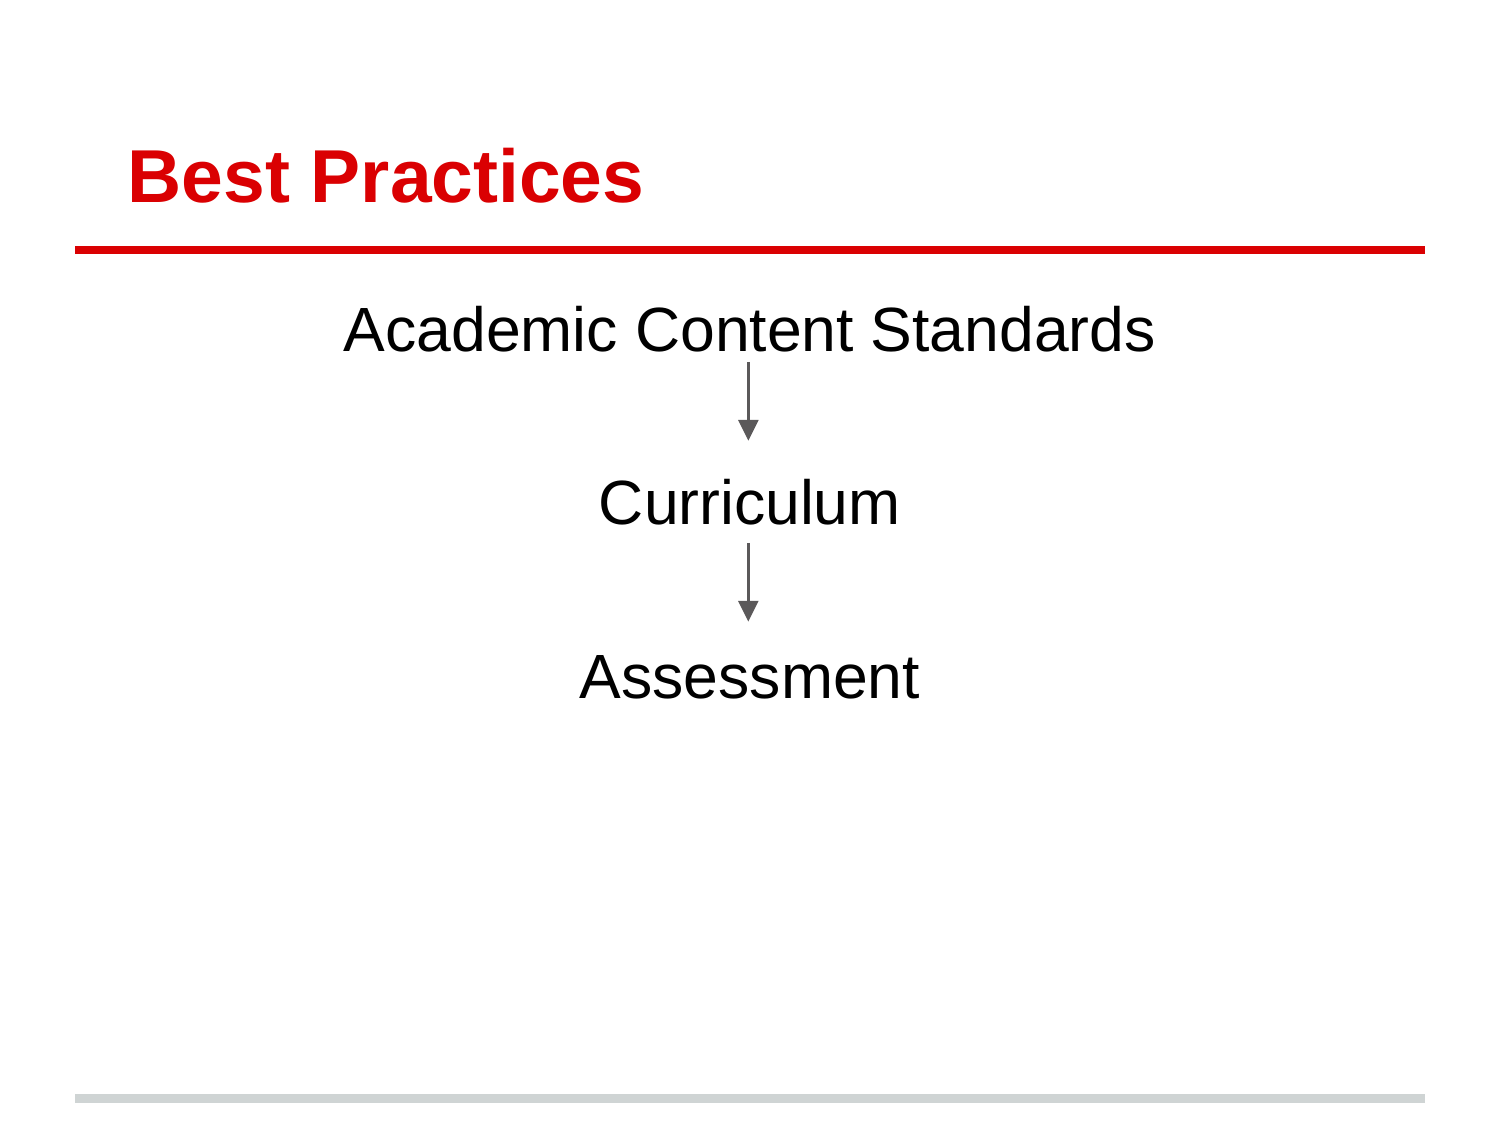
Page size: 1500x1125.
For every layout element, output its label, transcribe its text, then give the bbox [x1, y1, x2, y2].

list Academic Content Standards Curriculum Assessment [75, 262, 1425, 1078]
title Best Practices [75, 45, 1425, 233]
